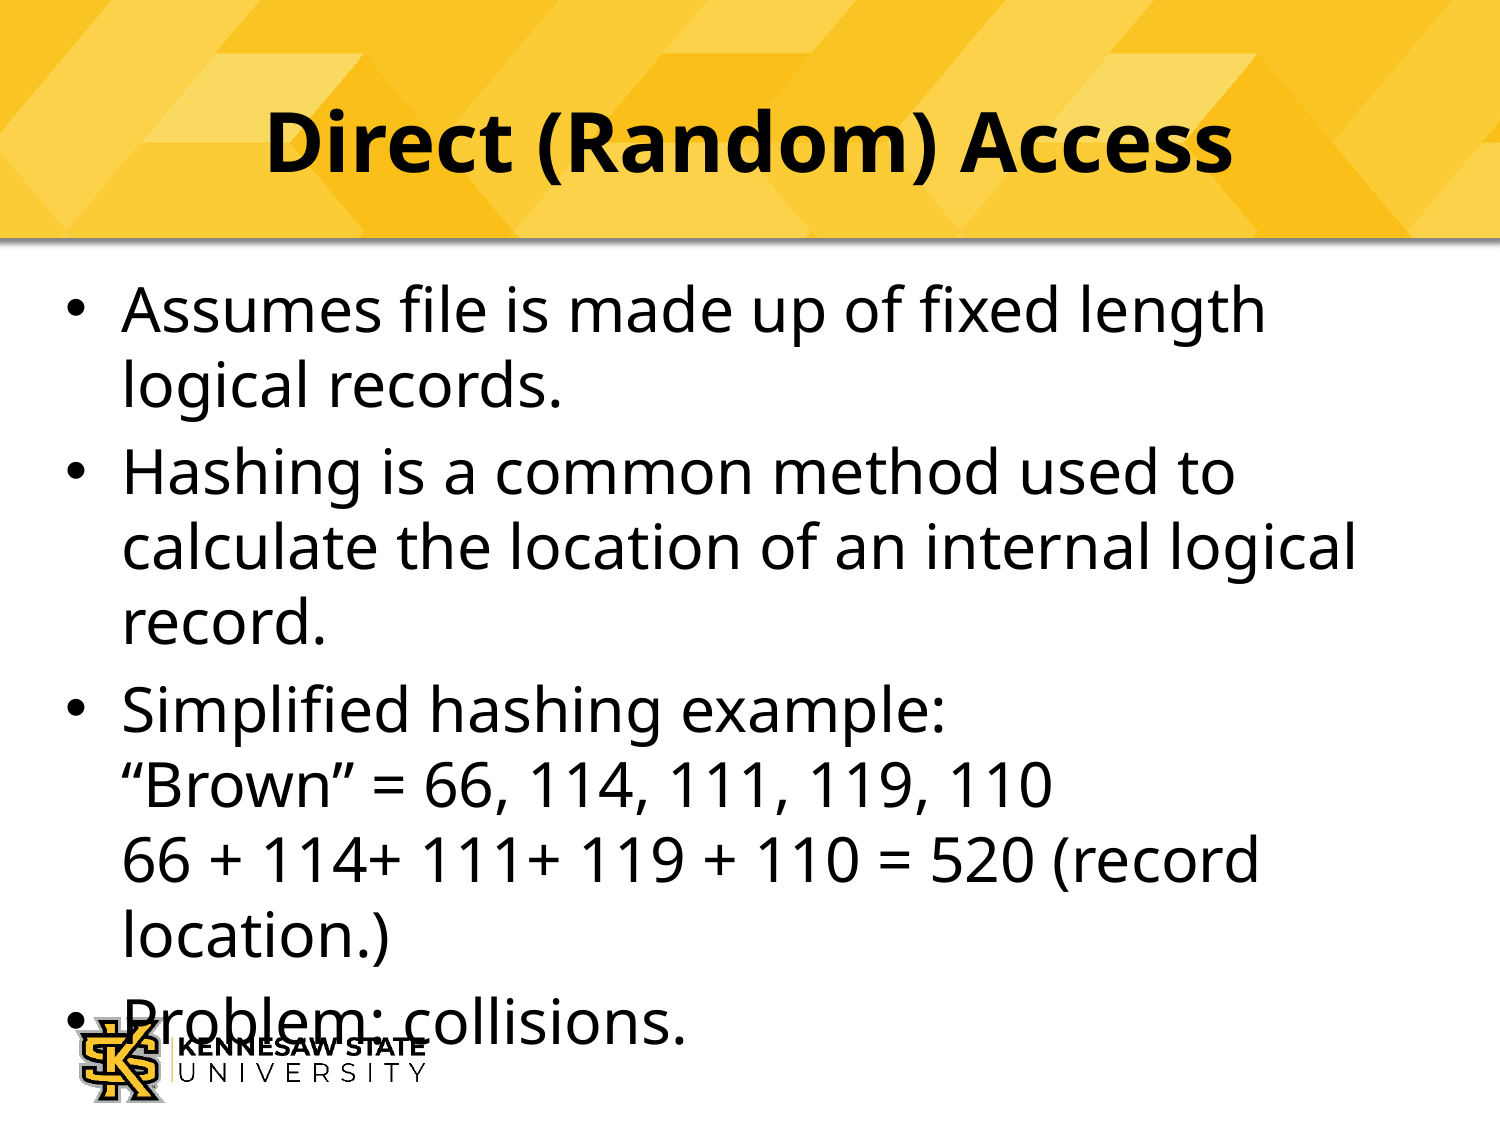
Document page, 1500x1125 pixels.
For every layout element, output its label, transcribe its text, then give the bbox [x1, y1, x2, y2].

picture [0, 0, 1500, 251]
list Assumes file is made up of fixed length logical records. Hashing is a common method used to calculate the location of an internal logical record. Simplified hashing example: “Brown” = 66, 114, 111, 119, 110 66 + 114+ 111+ 119 + 110 = 520 (record location.) Problem: collisions. [50, 262, 1475, 1005]
title Direct (Random) Access [75, 45, 1425, 233]
picture [75, 1017, 425, 1103]
